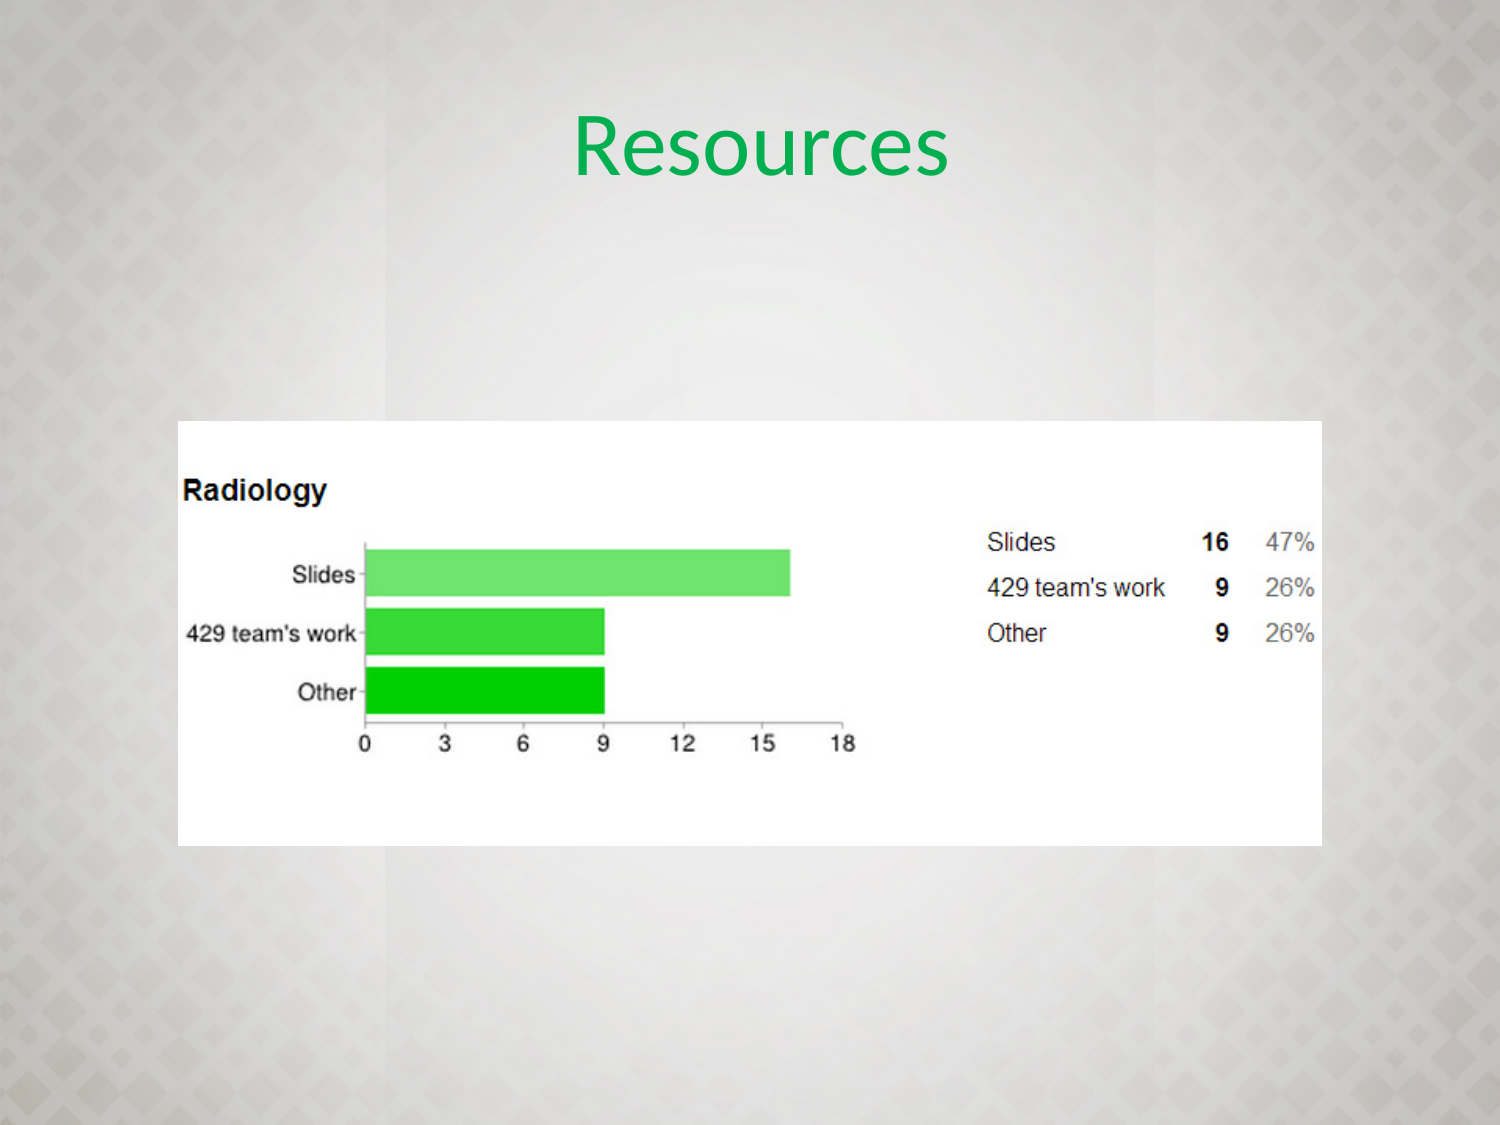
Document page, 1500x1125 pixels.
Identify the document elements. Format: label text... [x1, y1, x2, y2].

title Resources [75, 45, 1425, 233]
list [178, 421, 1322, 846]
picture [0, 0, 1500, 1125]
